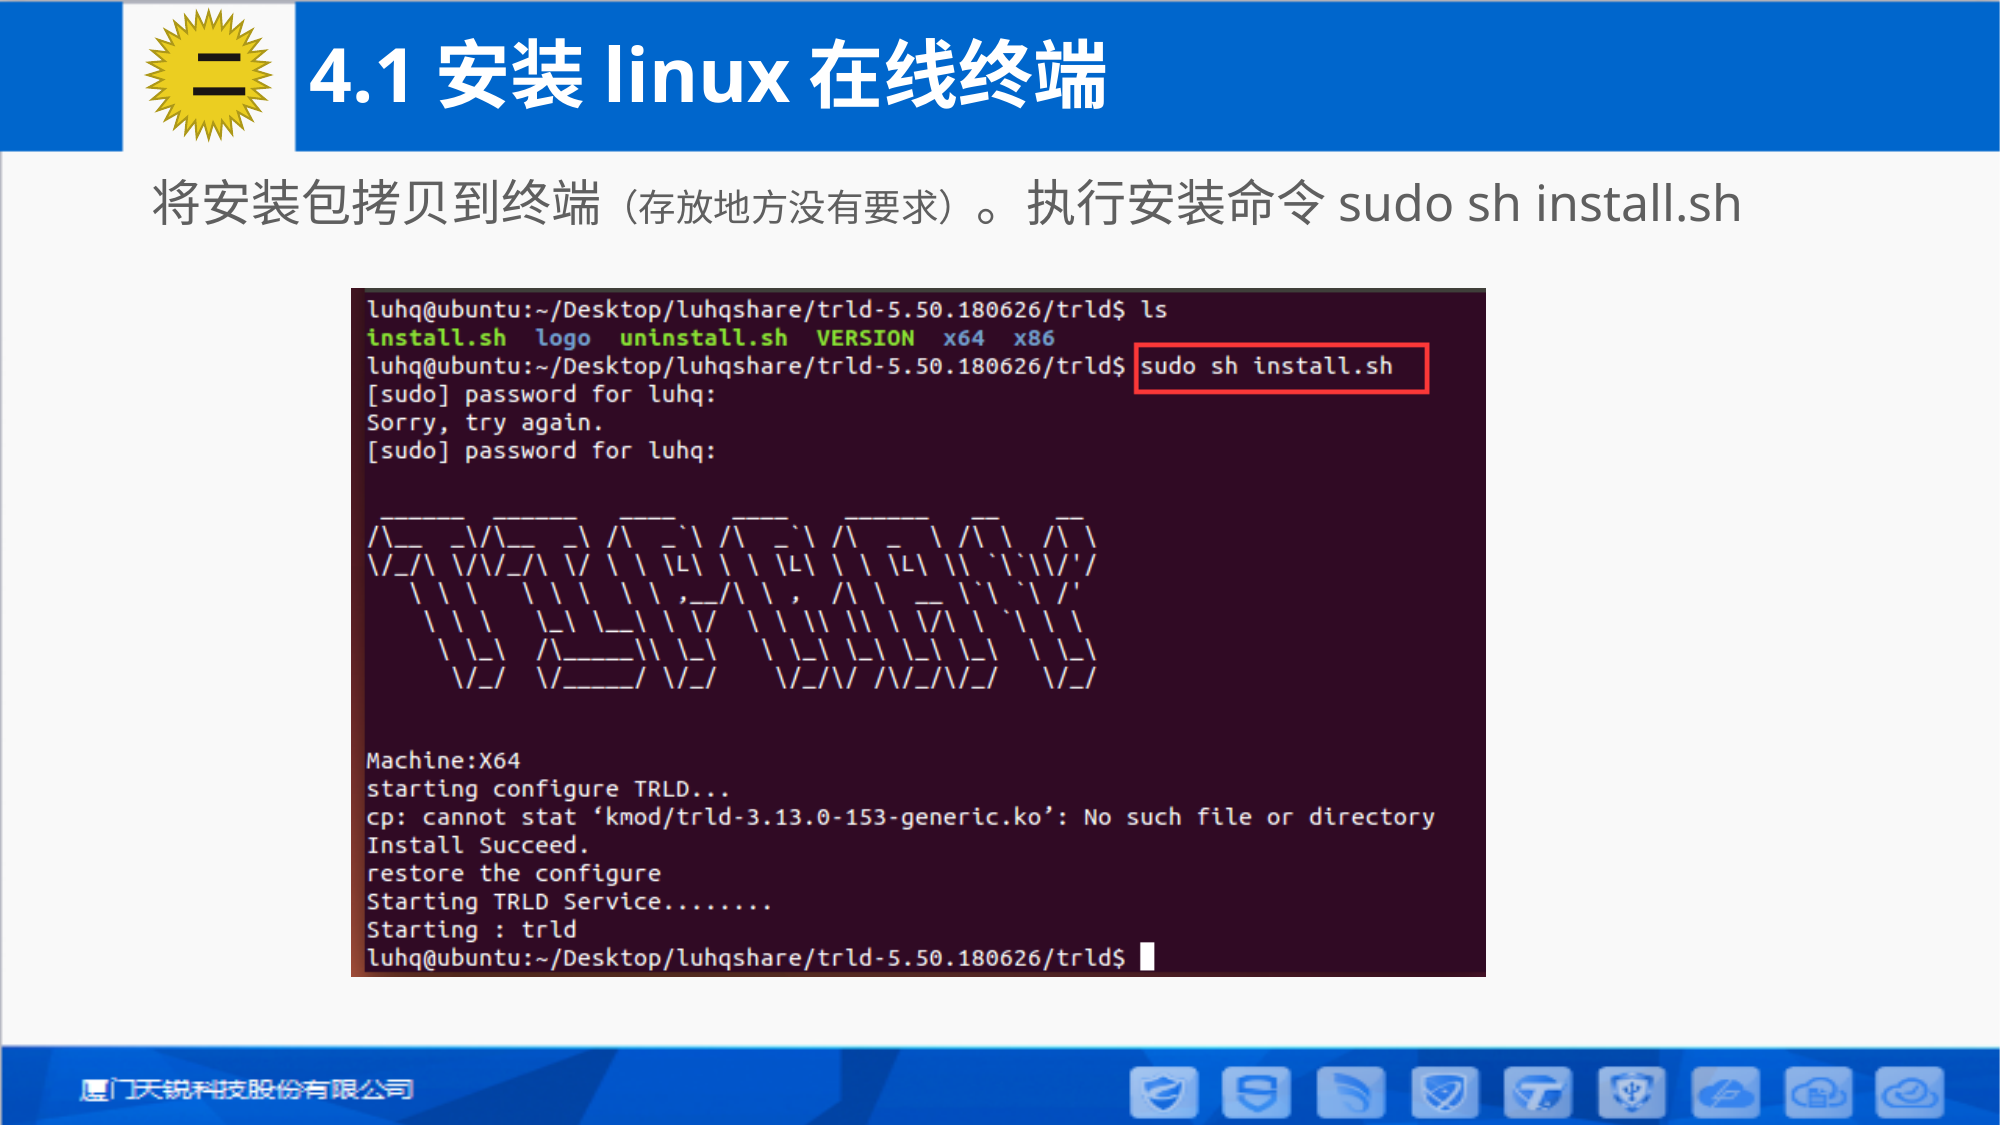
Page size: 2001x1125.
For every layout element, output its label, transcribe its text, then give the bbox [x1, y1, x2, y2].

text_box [147, 11, 270, 139]
list 将安装包拷贝到终端（存放地方没有要求）。执行安装命令sudo sh install.sh [136, 170, 1864, 362]
title 4.1安装linux在线终端 [294, 2, 2000, 154]
picture [0, 0, 2000, 1125]
